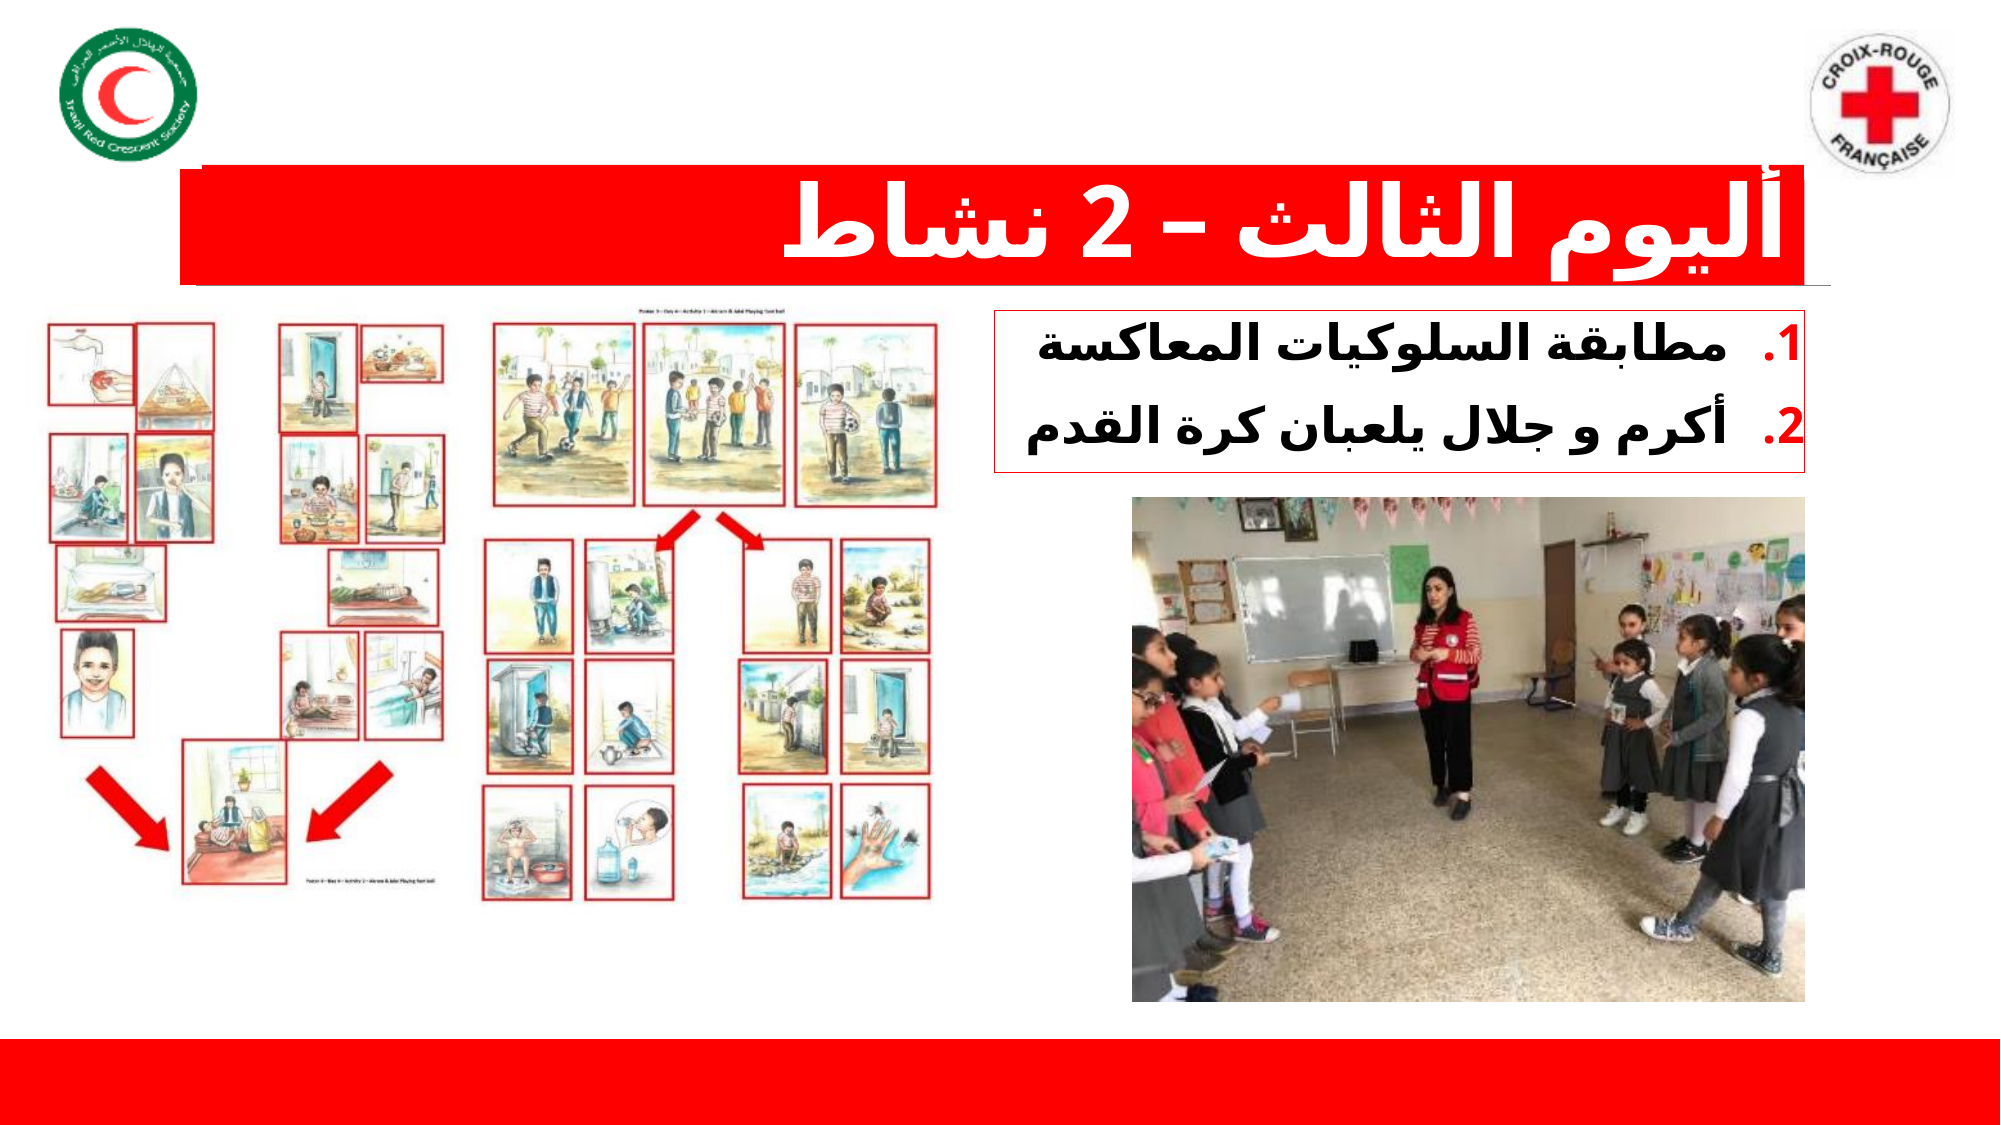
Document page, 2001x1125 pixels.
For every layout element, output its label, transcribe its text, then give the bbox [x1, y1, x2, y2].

list مطابقة السلوكيات المعاكسة أكرم و جلال يلعبان كرة القدم [994, 310, 1805, 473]
picture [1132, 497, 1805, 1003]
picture [54, 20, 203, 169]
picture [1803, 28, 1956, 181]
title أليوم الثالث – 2 نشاط [180, 164, 1805, 285]
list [26, 303, 462, 908]
picture [460, 287, 952, 924]
